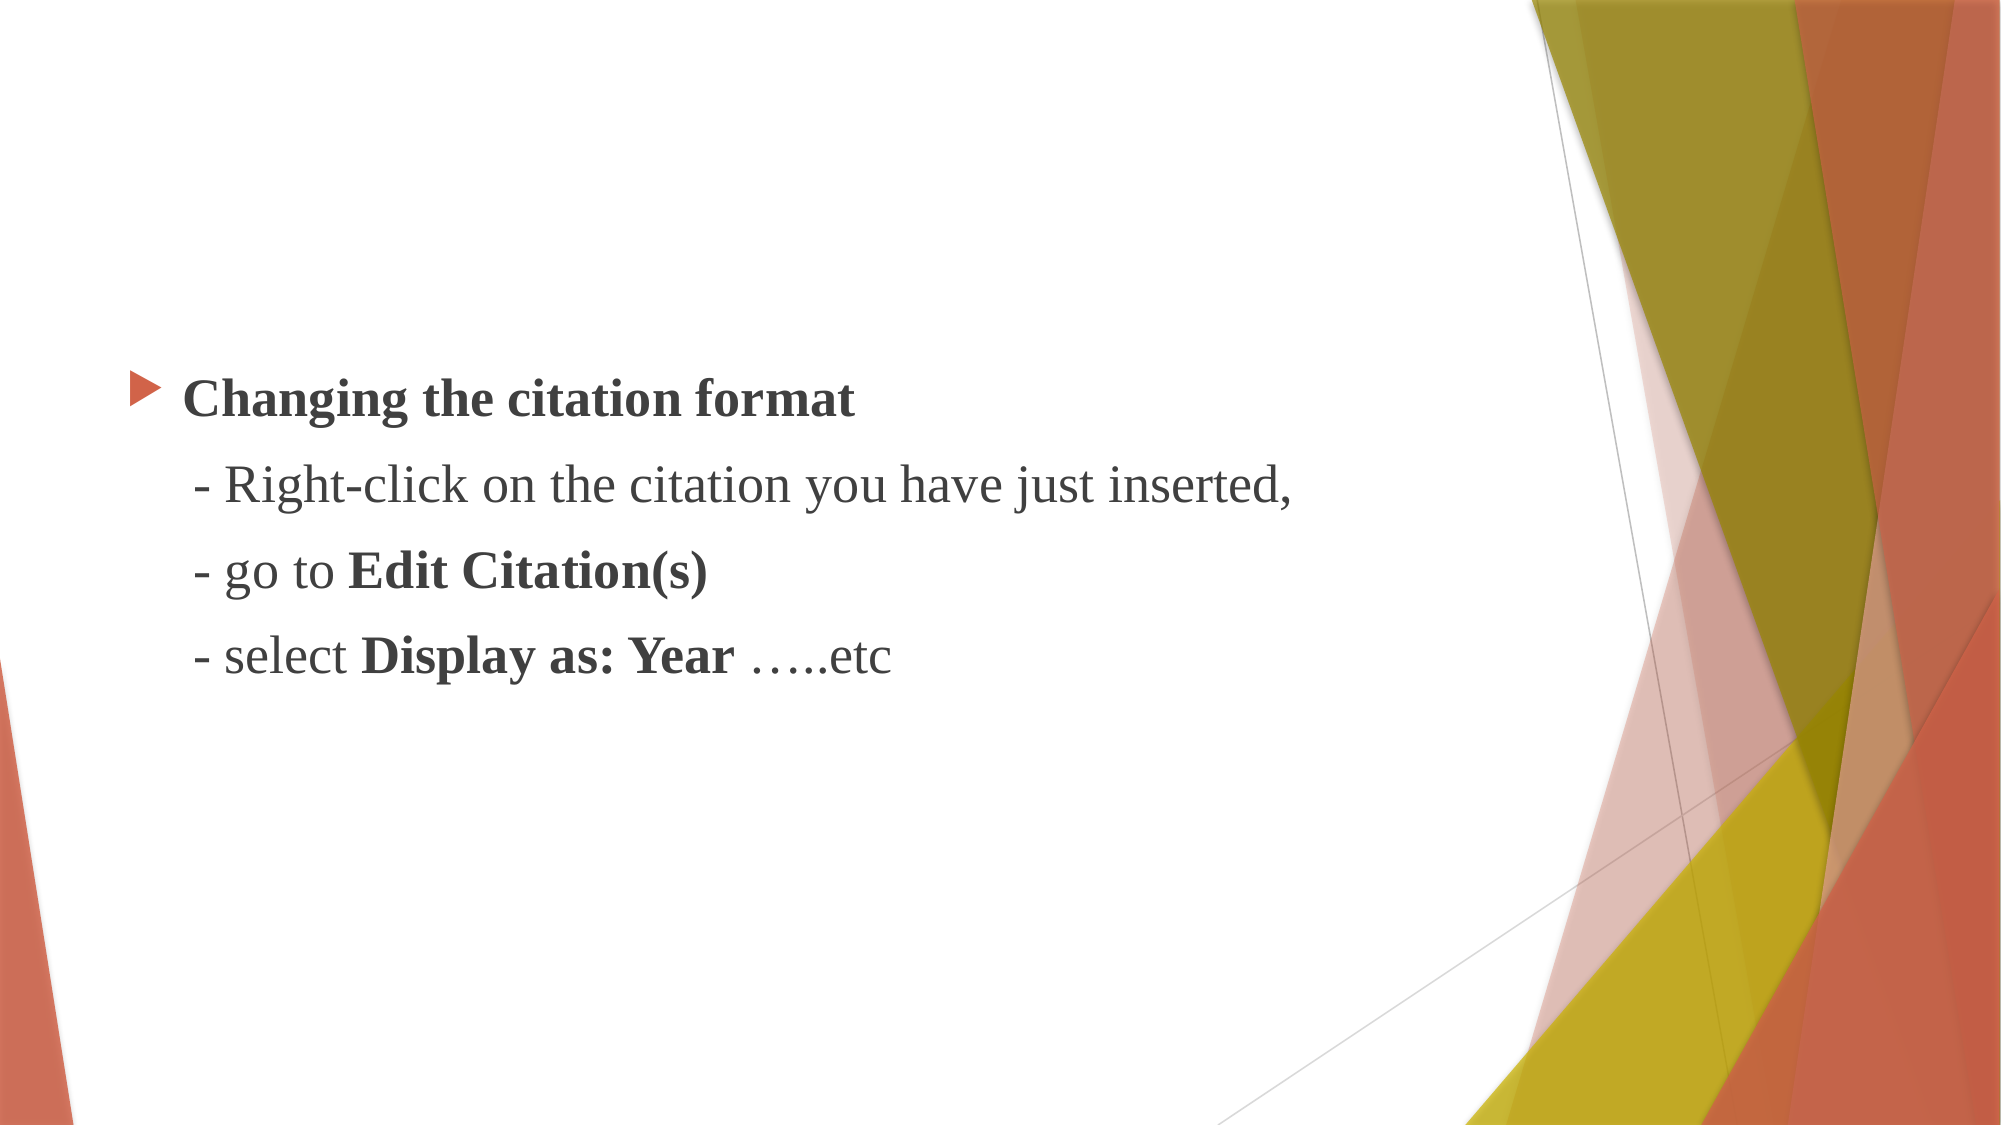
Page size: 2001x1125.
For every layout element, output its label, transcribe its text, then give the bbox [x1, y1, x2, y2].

list Changing the citation format - Right-click on the citation you have just inserted, - go to Edit Citation(s) - select Display as: Year …..etc [111, 354, 1522, 992]
